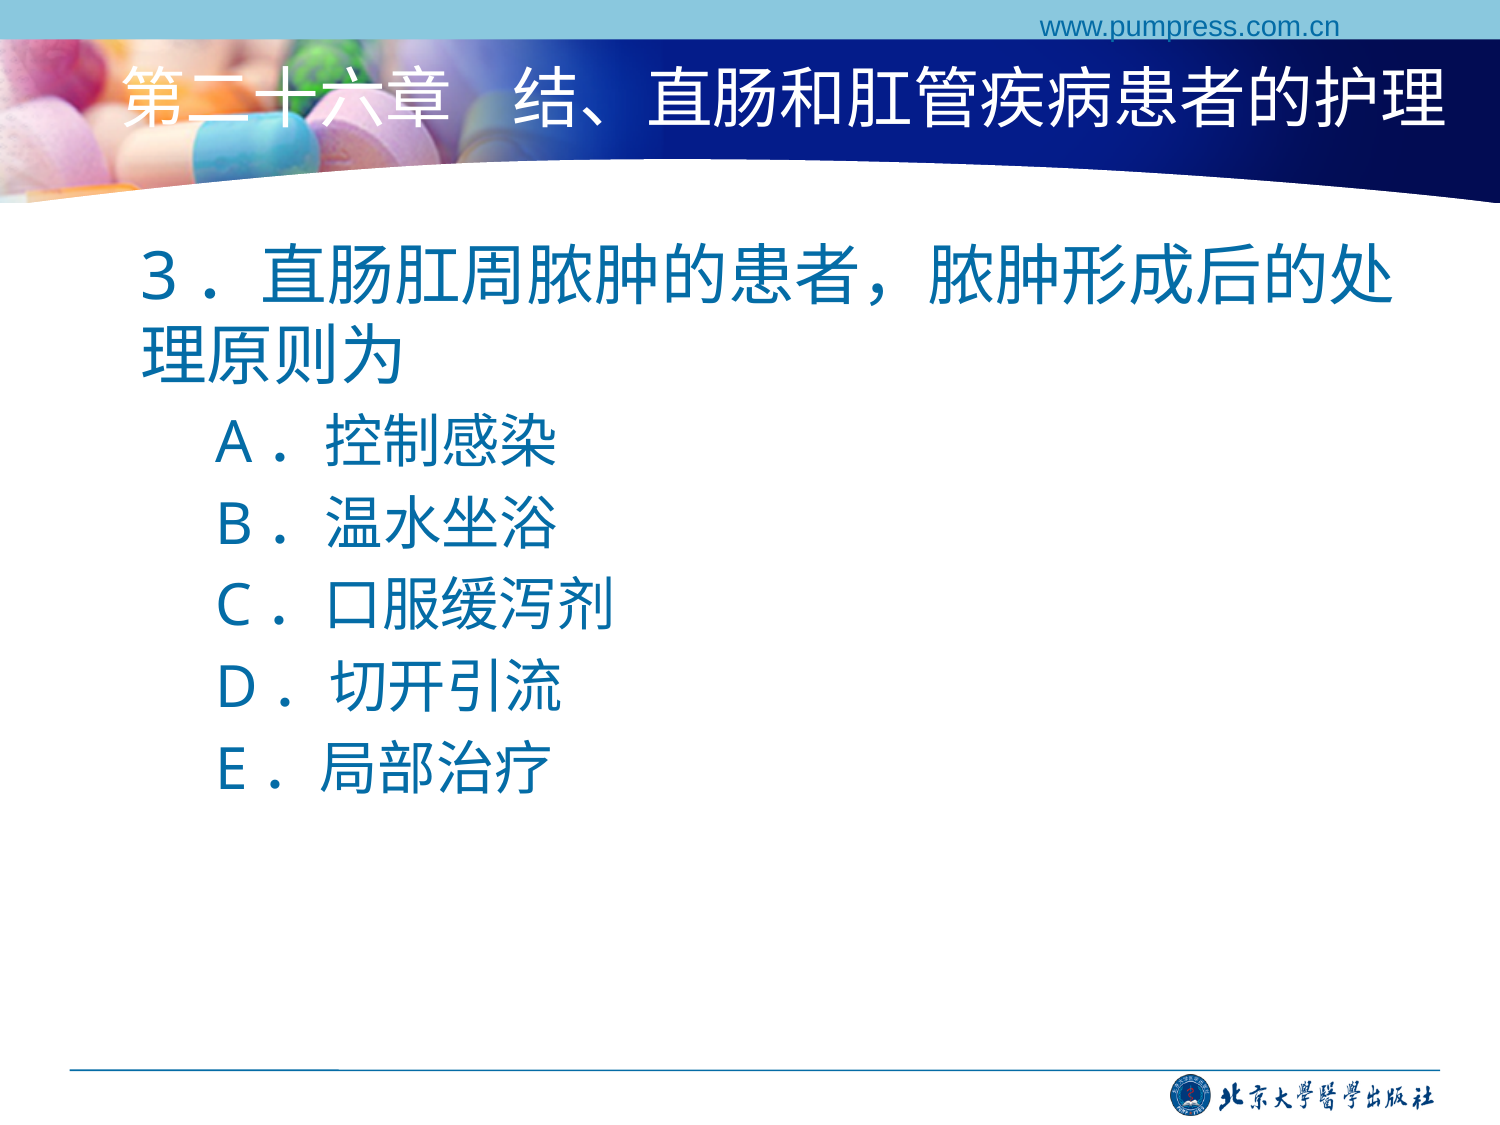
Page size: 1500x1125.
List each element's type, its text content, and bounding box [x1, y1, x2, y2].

picture [0, 40, 1500, 203]
list 3．直肠肛周脓肿的患者，脓肿形成后的处理原则为 A．控制感染 B．温水坐浴 C．口服缓泻剂 D．切开引流 E．局部治疗 [49, 224, 1463, 1026]
picture [1170, 1074, 1436, 1118]
slide_number www.pumpress.com.cn [1025, 0, 1463, 38]
title 第二十六章 结、直肠和肛管疾病患者的护理 [41, 49, 1463, 143]
